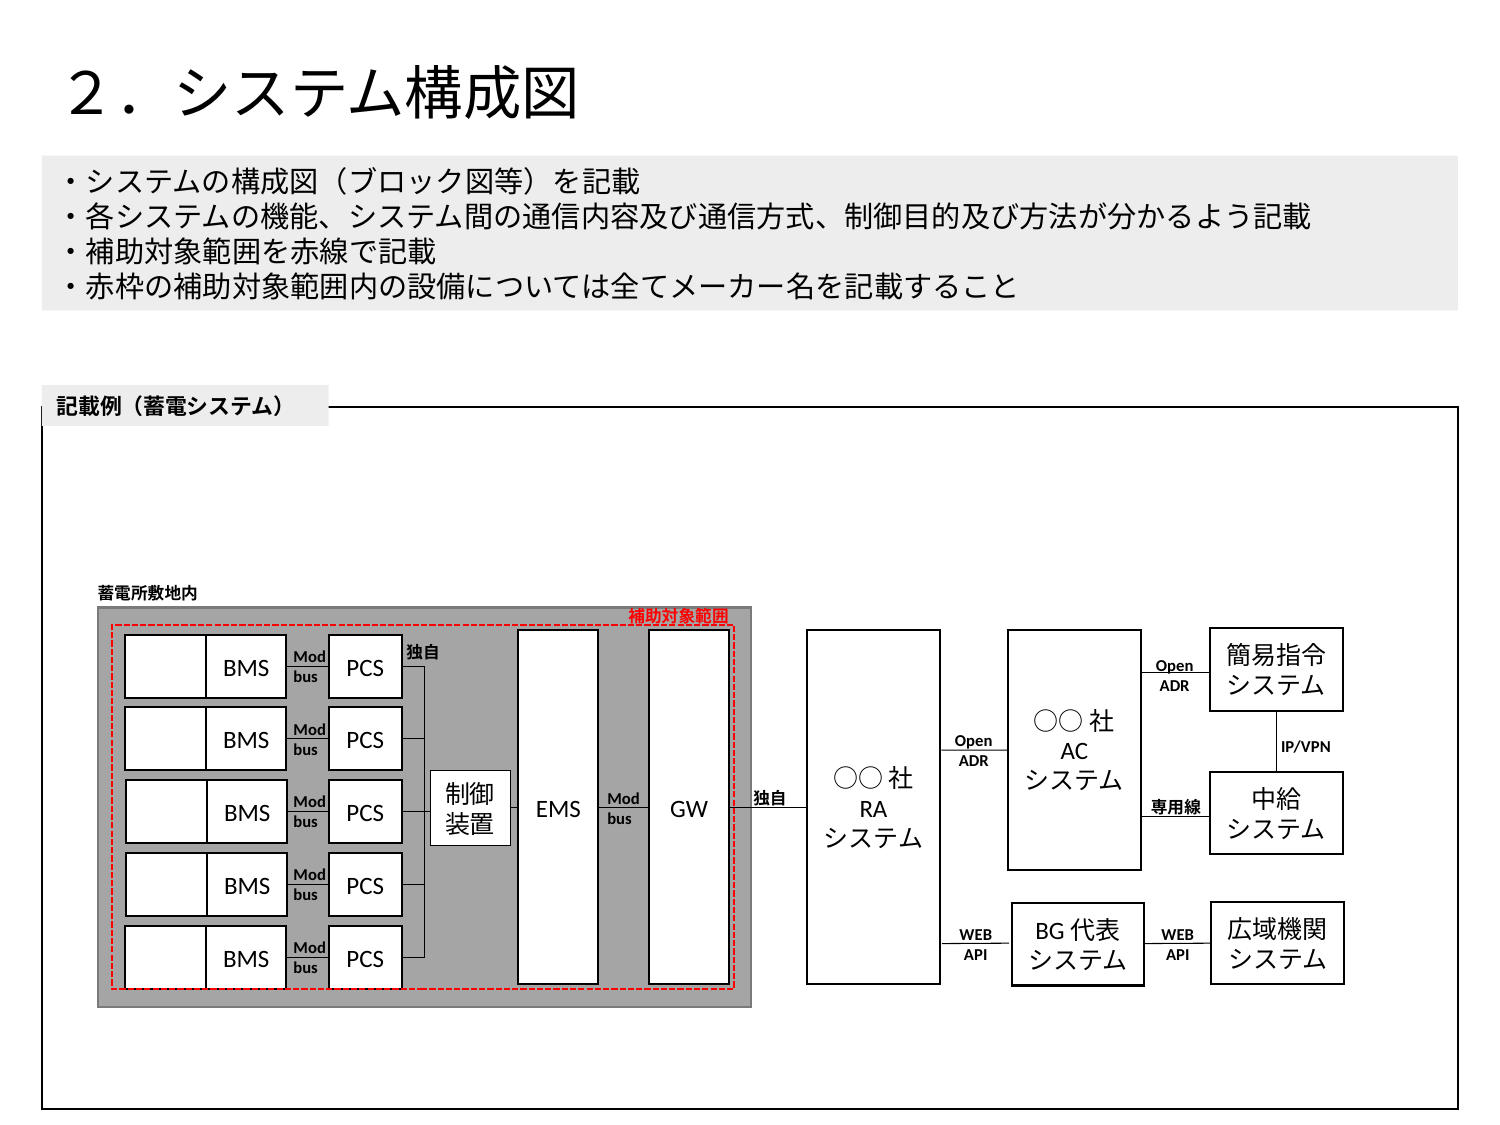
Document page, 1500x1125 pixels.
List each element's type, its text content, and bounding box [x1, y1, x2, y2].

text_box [402, 807, 519, 812]
text_box [41, 406, 1459, 1110]
text_box ・システムの構成図（ブロック図等）を記載 ・各システムの機能、システム間の通信内容及び通信方式、制御目的及び方法が分かるよう記載 ・補助対象範囲を赤線で記載 ・赤枠の補助対象範囲内の設備については全てメーカー名を記載すること [41, 155, 1458, 311]
text_box 制御 装置 [447, 770, 511, 807]
text_box 制御 装置 [447, 812, 511, 846]
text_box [402, 666, 447, 738]
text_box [402, 811, 447, 958]
text_box 記載例（蓄電システム） [41, 385, 329, 426]
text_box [402, 738, 447, 807]
title ２．システム構成図 [41, 34, 1458, 155]
